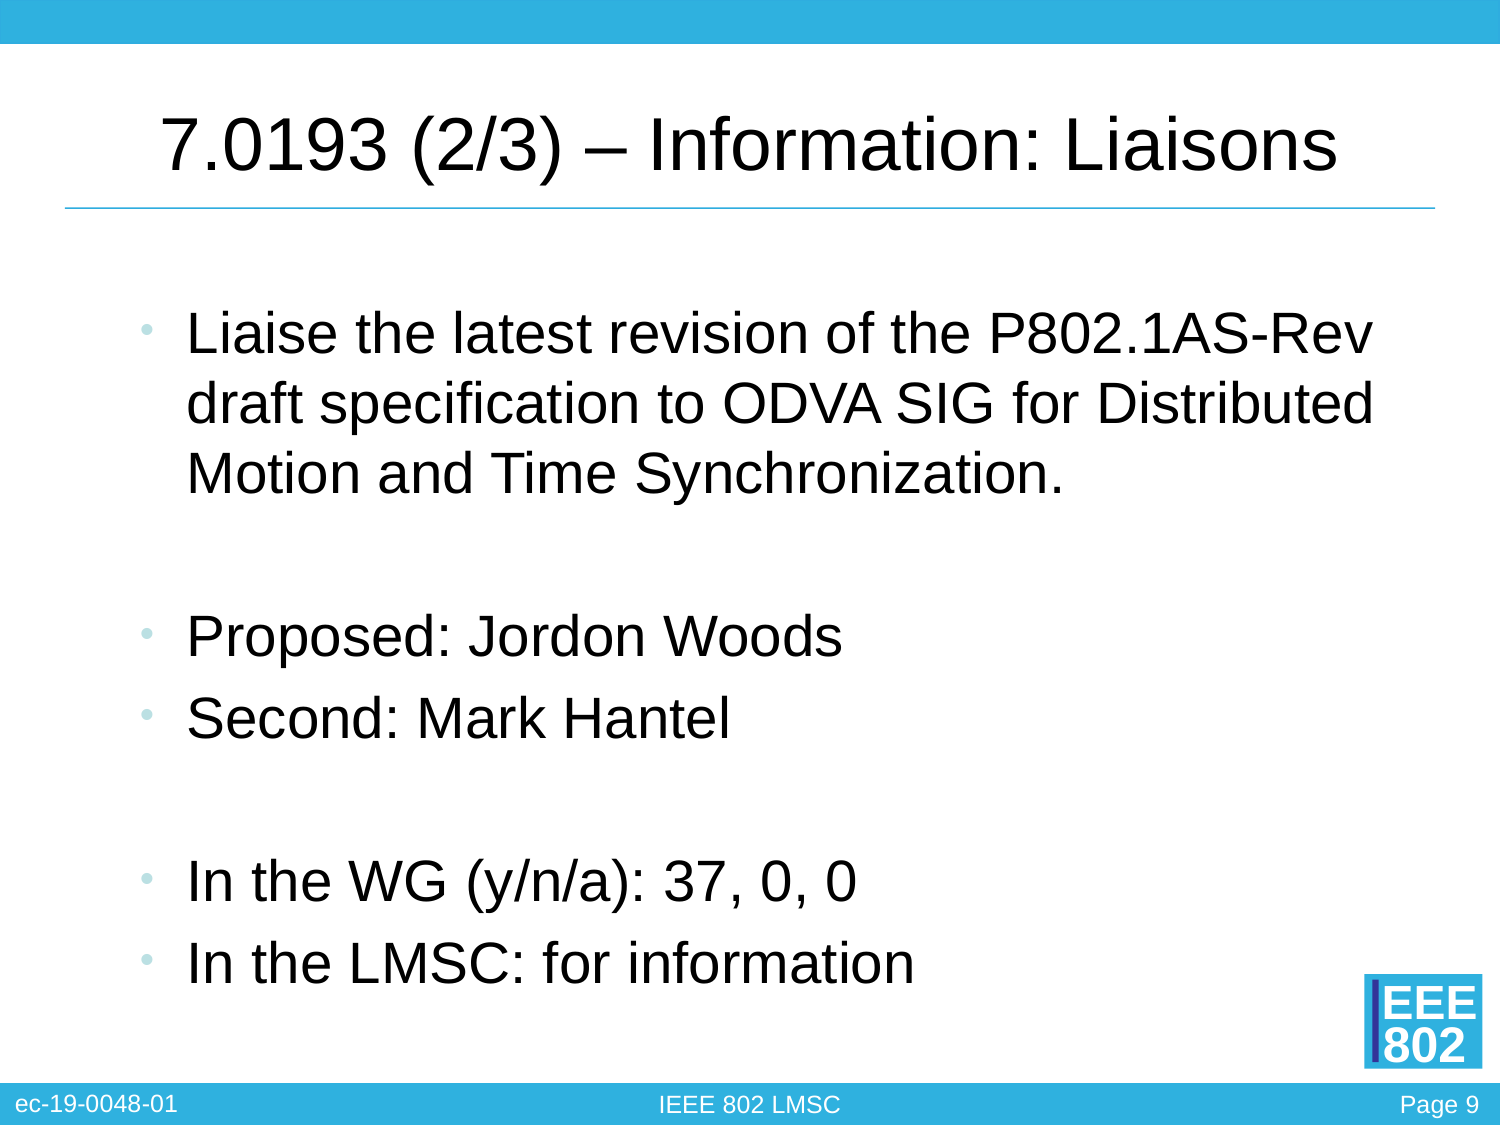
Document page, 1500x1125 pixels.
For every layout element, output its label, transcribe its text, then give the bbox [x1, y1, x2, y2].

title 7.0193 (2/3) – Information: Liaisons [75, 75, 1425, 205]
text_box Liaise the latest revision of the P802.1AS-Rev draft specification to ODVA SIG for Distributed Motion and Time Synchronization. Proposed: Jordon Woods Second: Mark Hantel In the WG (y/n/a): 37, 0, 0 In the LMSC: for information [125, 287, 1425, 1003]
